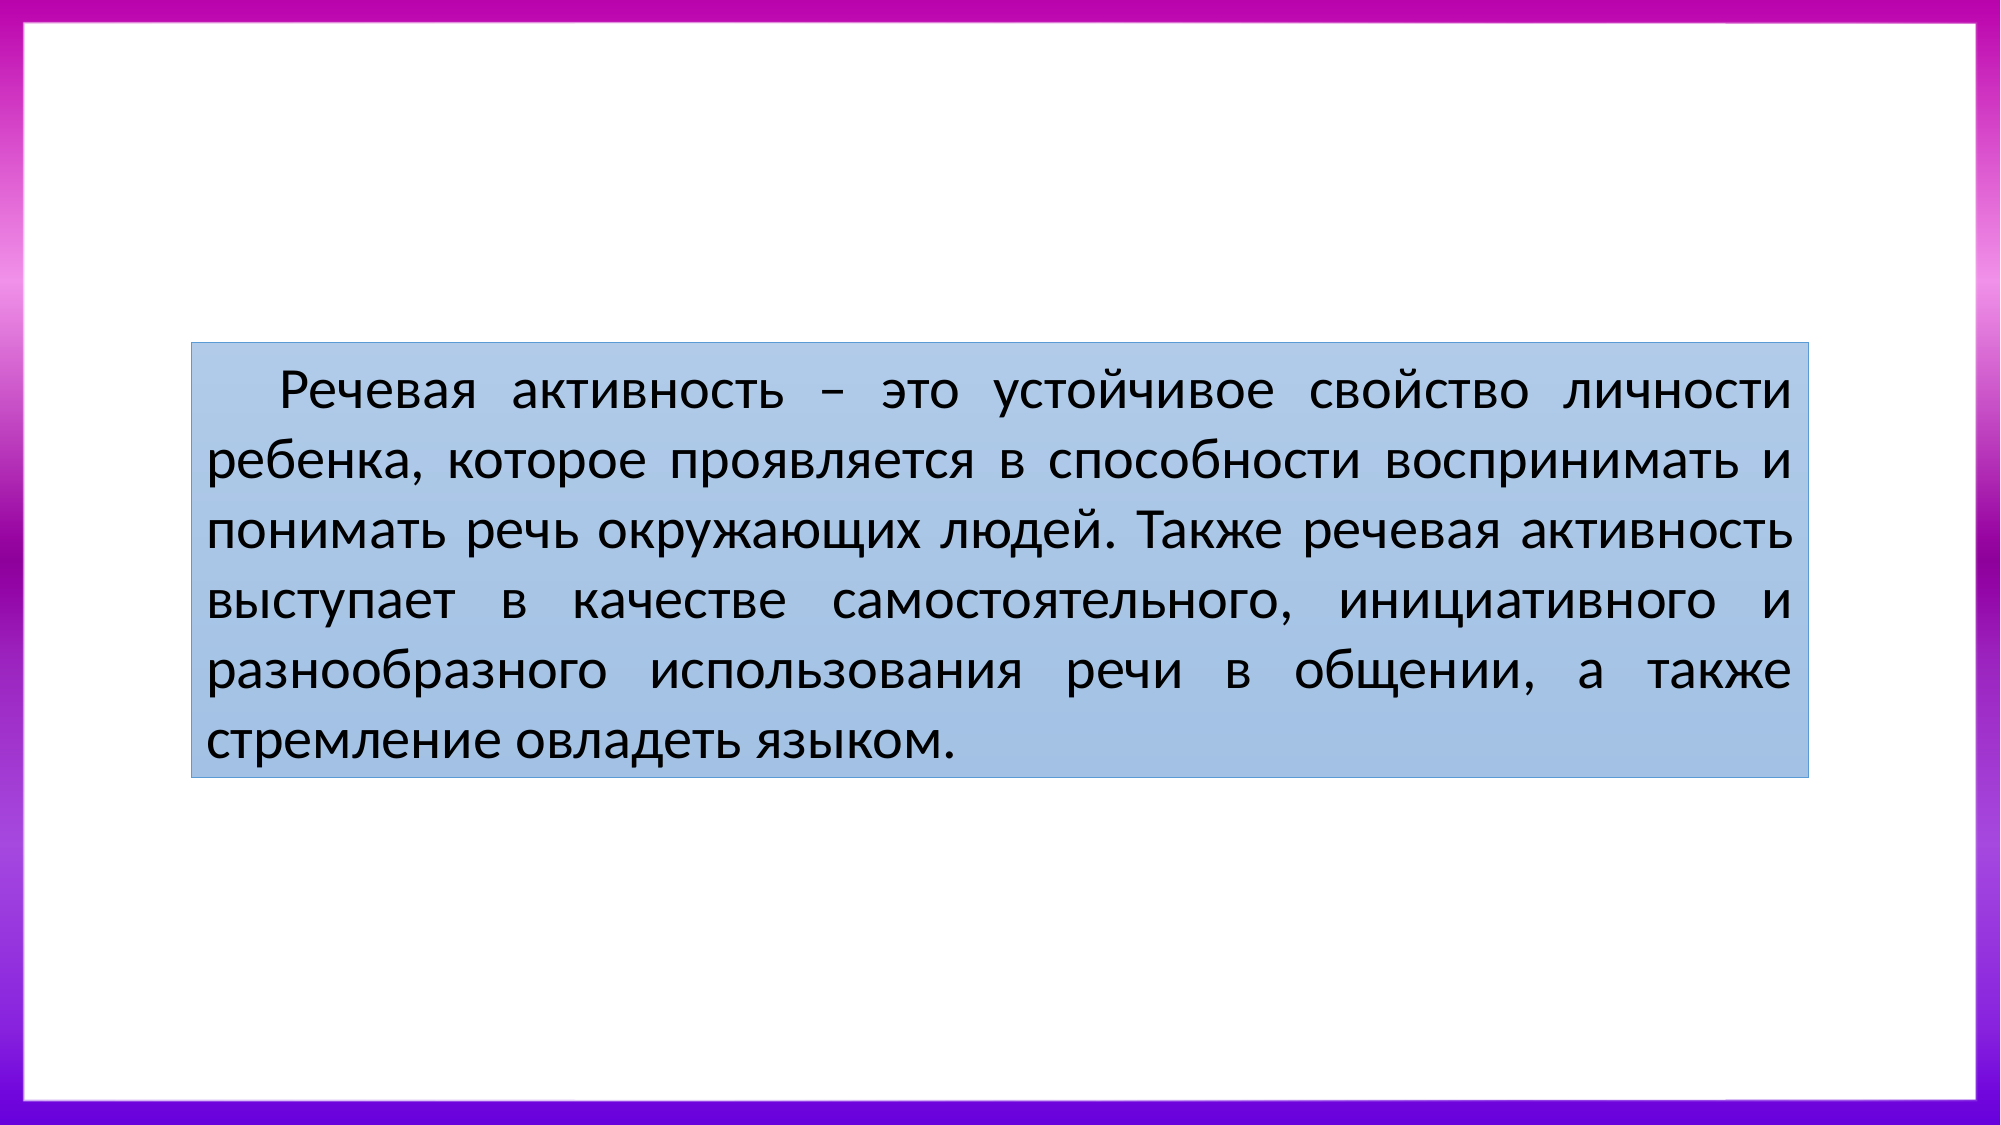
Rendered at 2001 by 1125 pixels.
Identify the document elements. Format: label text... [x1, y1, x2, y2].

picture [0, 0, 2001, 1125]
text_box Речевая активность – это устойчивое свойство личности ребенка, которое проявляется в способности воспринимать и понимать речь окружающих людей. Также речевая активность выступает в качестве самостоятельного, инициативного и разнообразного использования речи в общении, а также стремление овладеть языком. [191, 342, 1809, 778]
